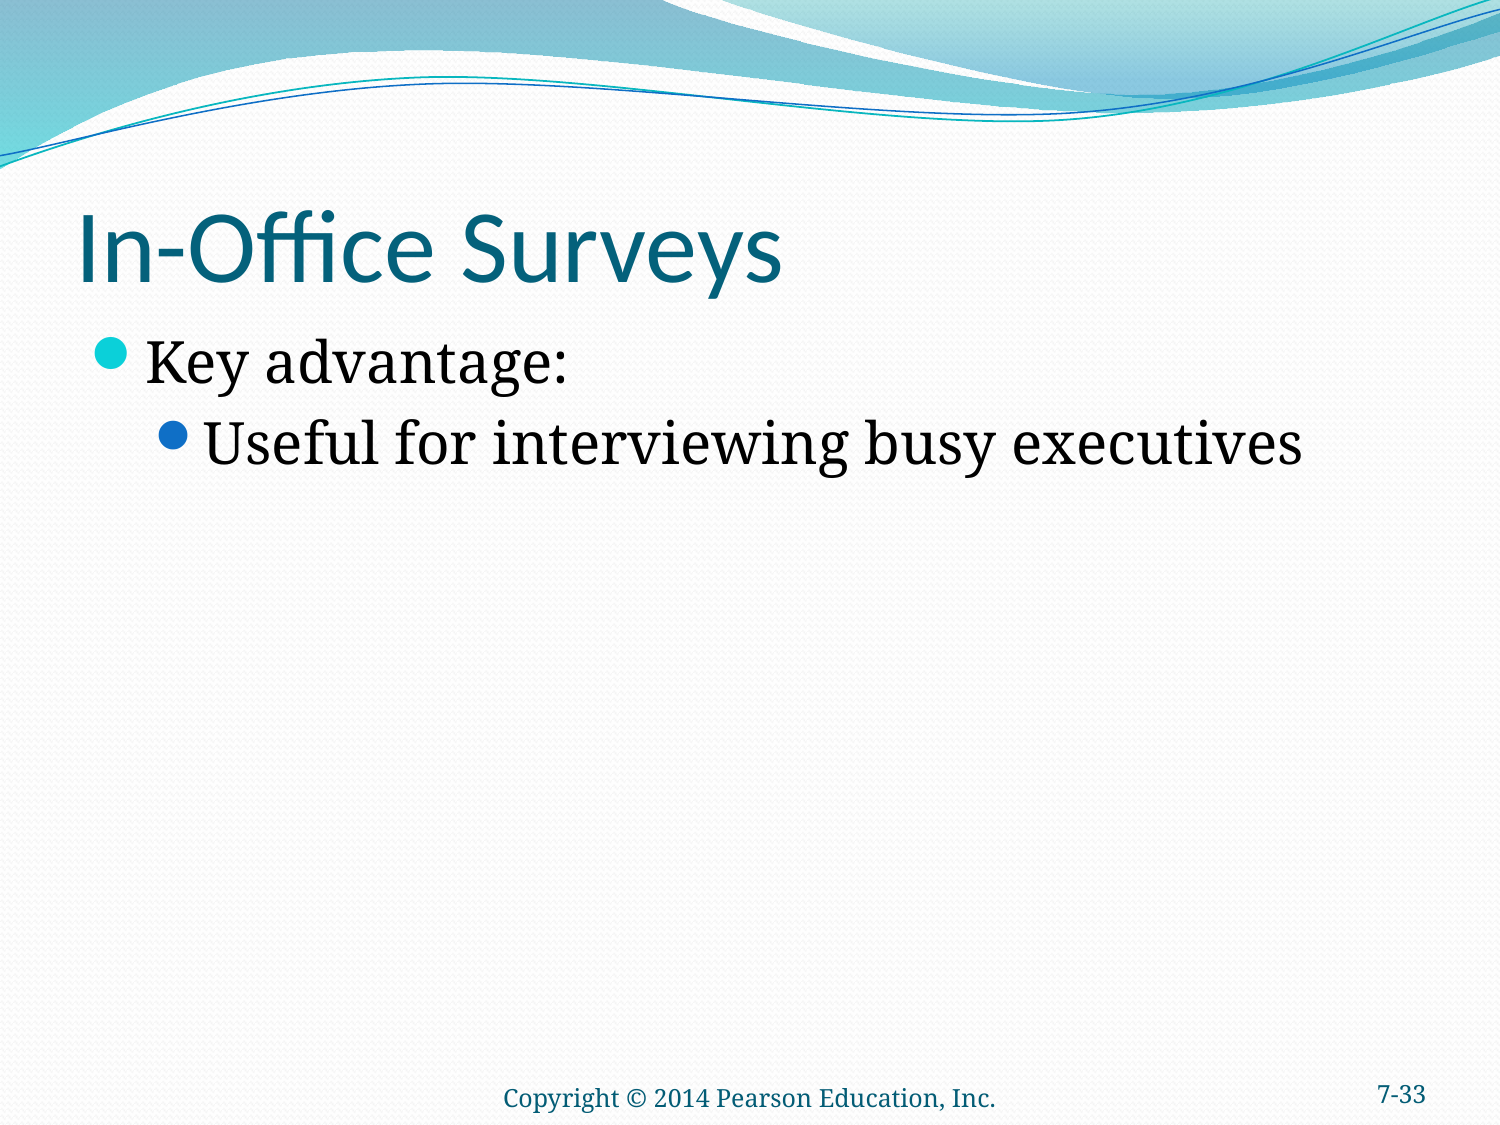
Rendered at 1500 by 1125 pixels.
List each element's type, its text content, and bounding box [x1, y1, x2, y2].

title In-Office Surveys [74, 115, 1426, 304]
list Key advantage: Useful for interviewing busy executives [74, 317, 1426, 1038]
